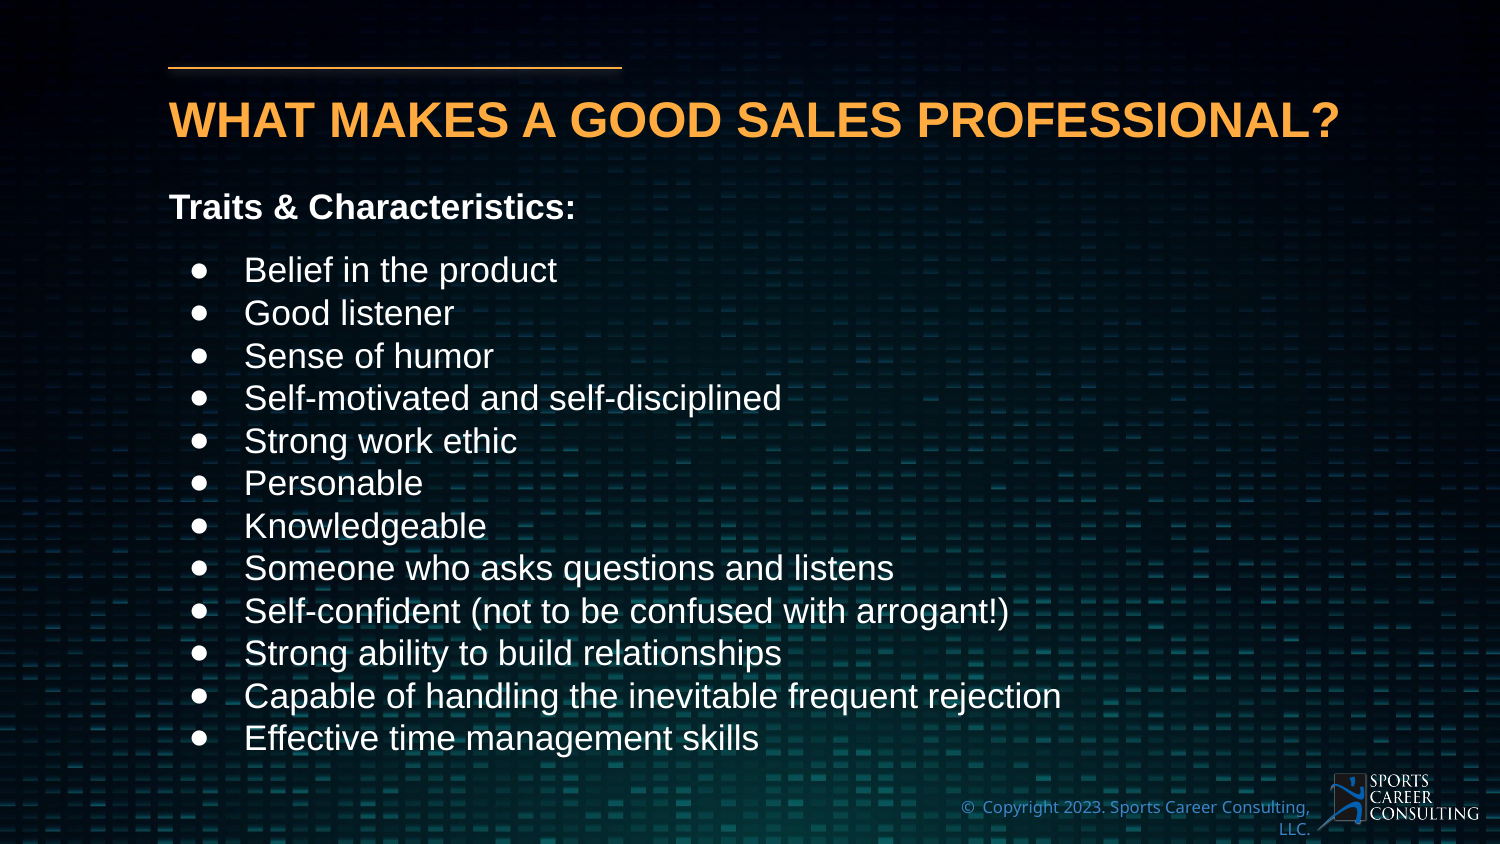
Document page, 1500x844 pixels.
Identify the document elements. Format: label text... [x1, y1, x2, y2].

picture [0, 0, 1500, 844]
list Traits & Characteristics: Belief in the product Good listener Sense of humor Self-motivated and self-disciplined Strong work ethic Personable Knowledgeable Someone who asks questions and listens Self-confident (not to be confused with arrogant!) Strong ability to build relationships Capable of handling the inevitable frequent rejection Effective time management skills [153, 169, 1469, 753]
title WHAT MAKES A GOOD SALES PROFESSIONAL? [153, 72, 1469, 169]
text_box © Copyright 2023. Sports Career Consulting, LLC. [914, 769, 1326, 844]
